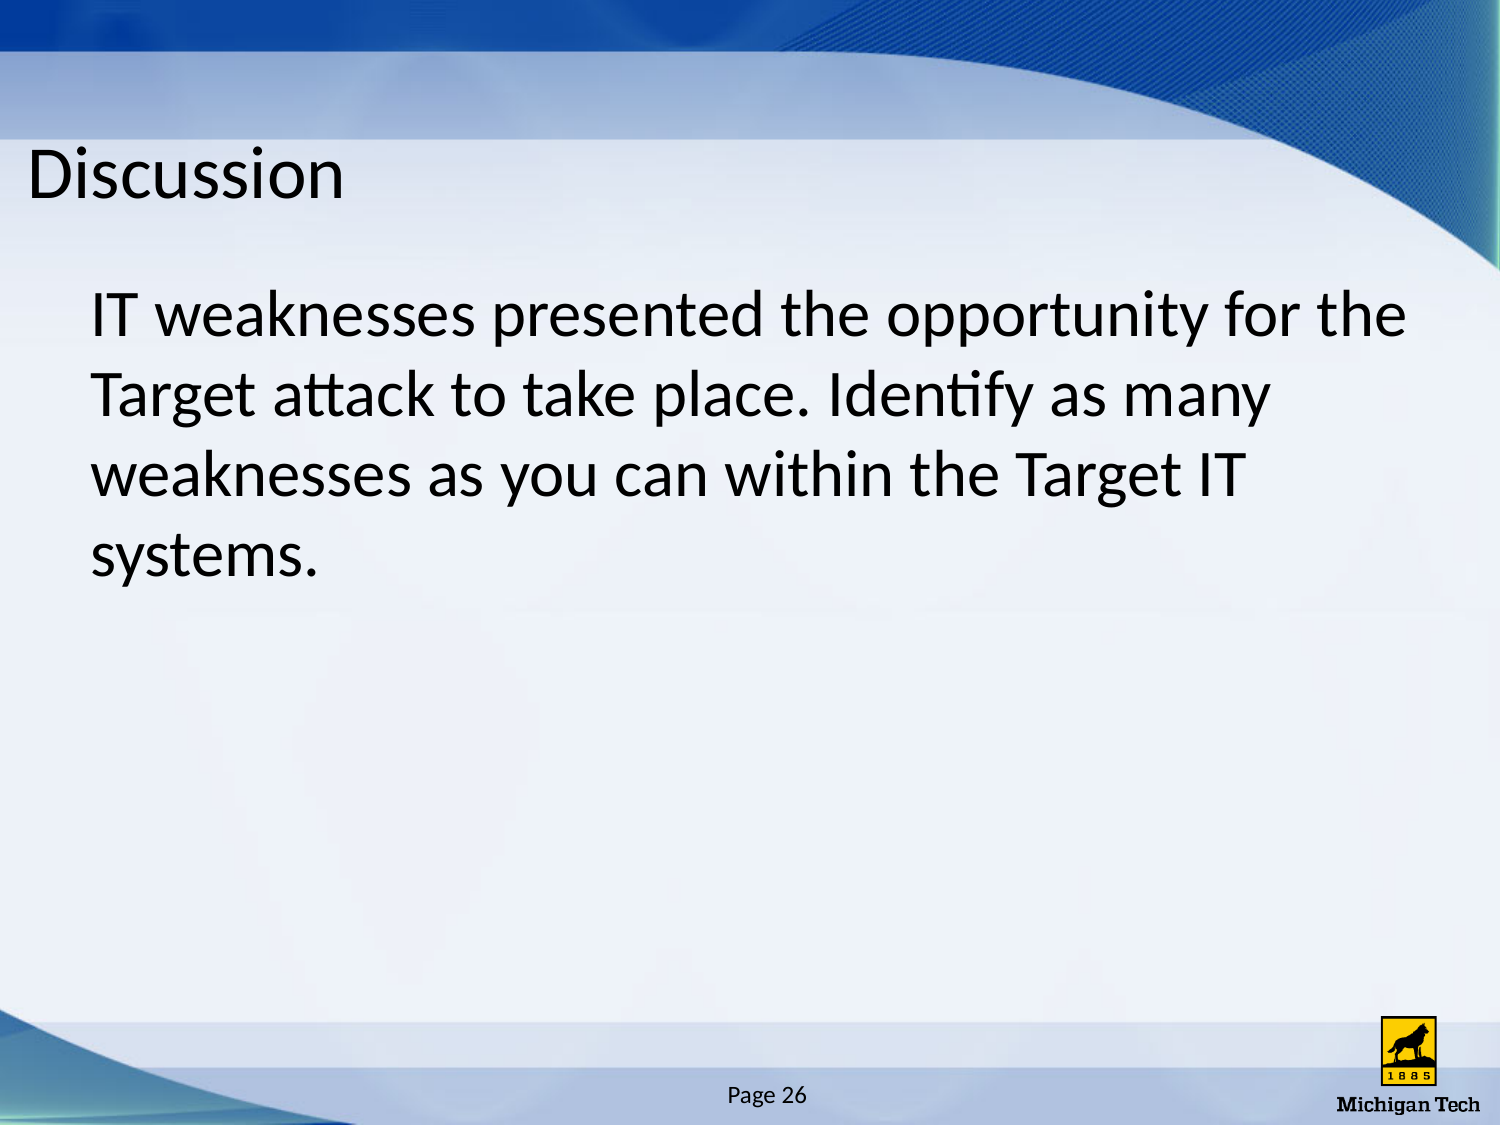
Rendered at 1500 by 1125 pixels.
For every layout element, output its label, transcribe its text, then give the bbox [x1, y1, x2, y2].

picture [0, 0, 1500, 1125]
list IT weaknesses presented the opportunity for the Target attack to take place. Identify as many weaknesses as you can within the Target IT systems. [75, 262, 1425, 1063]
title Discussion [12, 75, 1263, 263]
